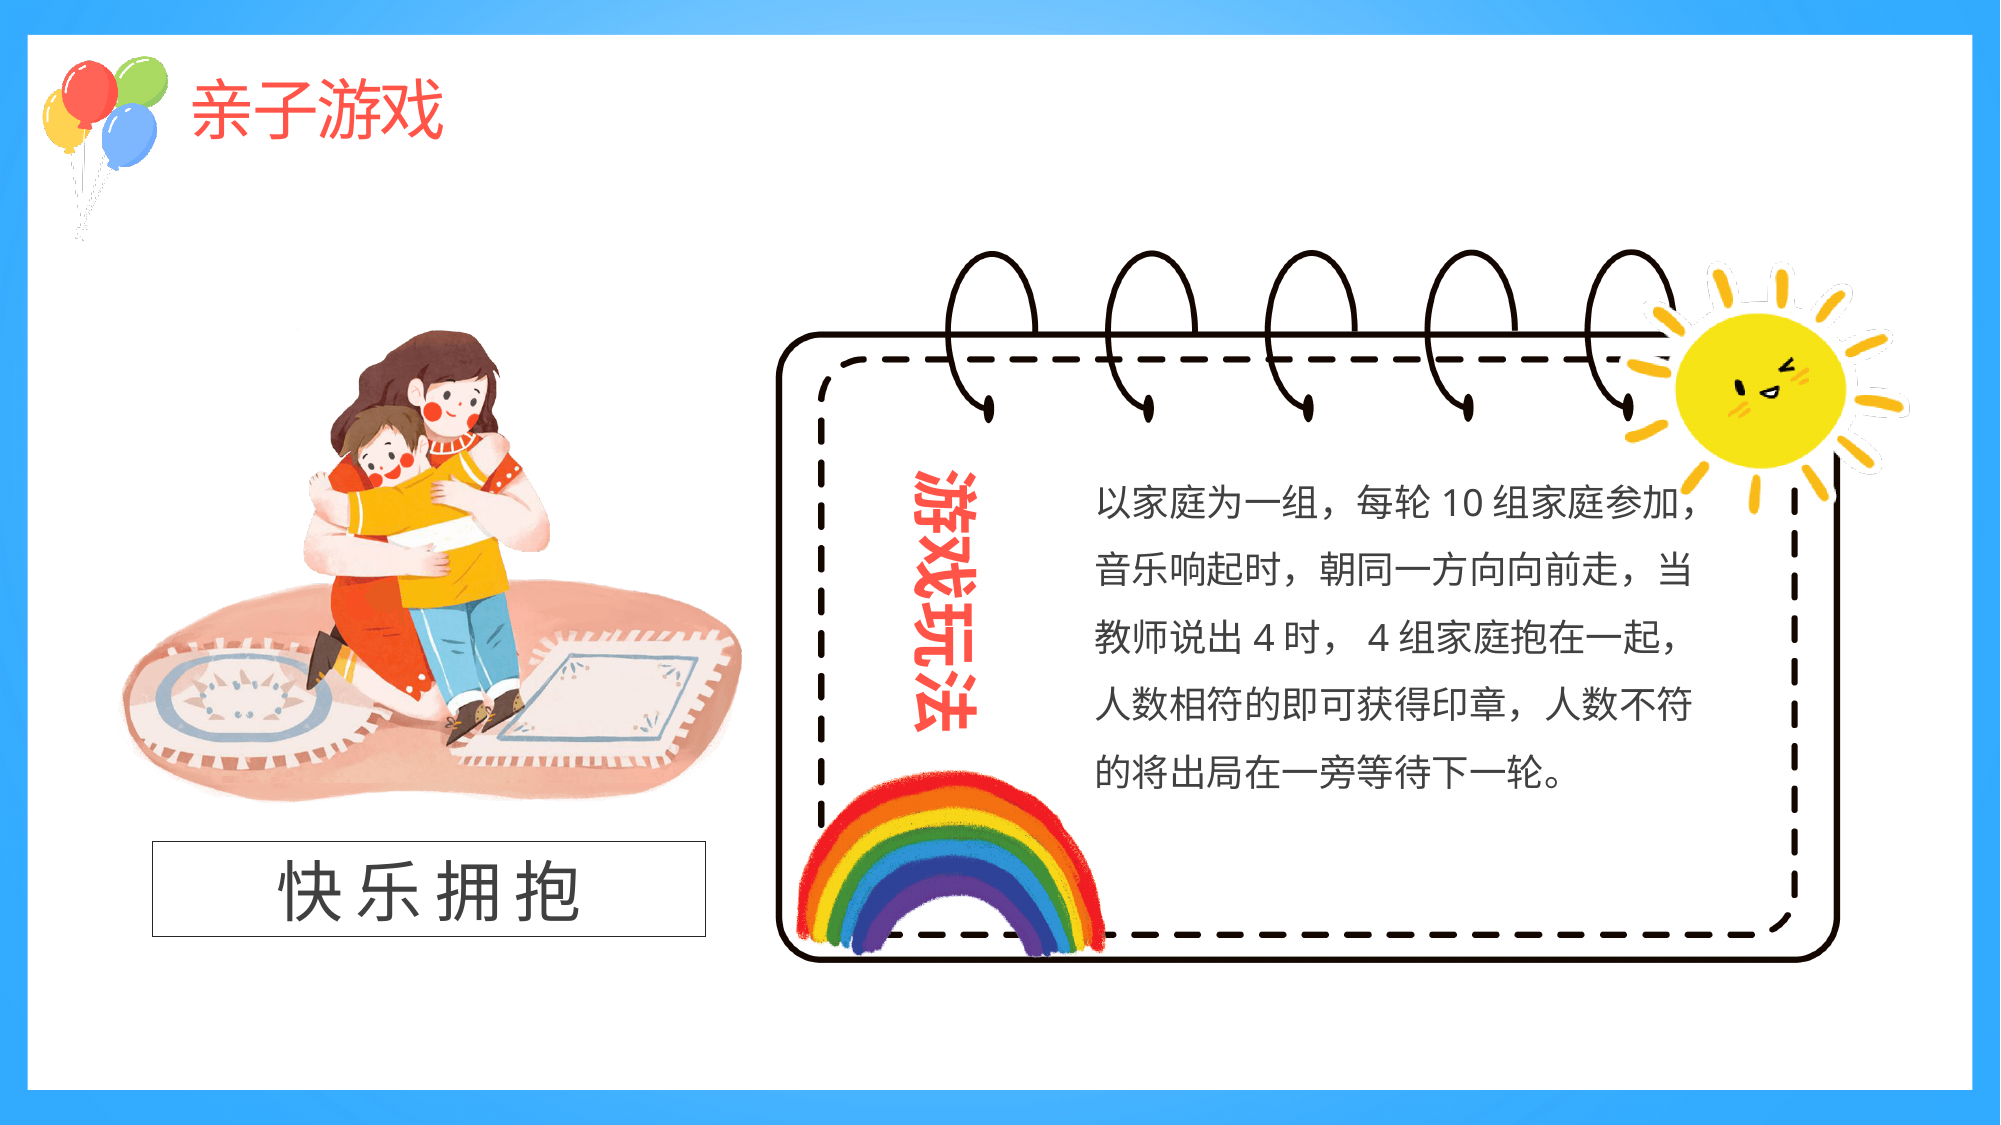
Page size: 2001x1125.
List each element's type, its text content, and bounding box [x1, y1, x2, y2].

picture [0, 0, 2000, 1125]
text_box 快乐拥抱 [152, 876, 627, 937]
